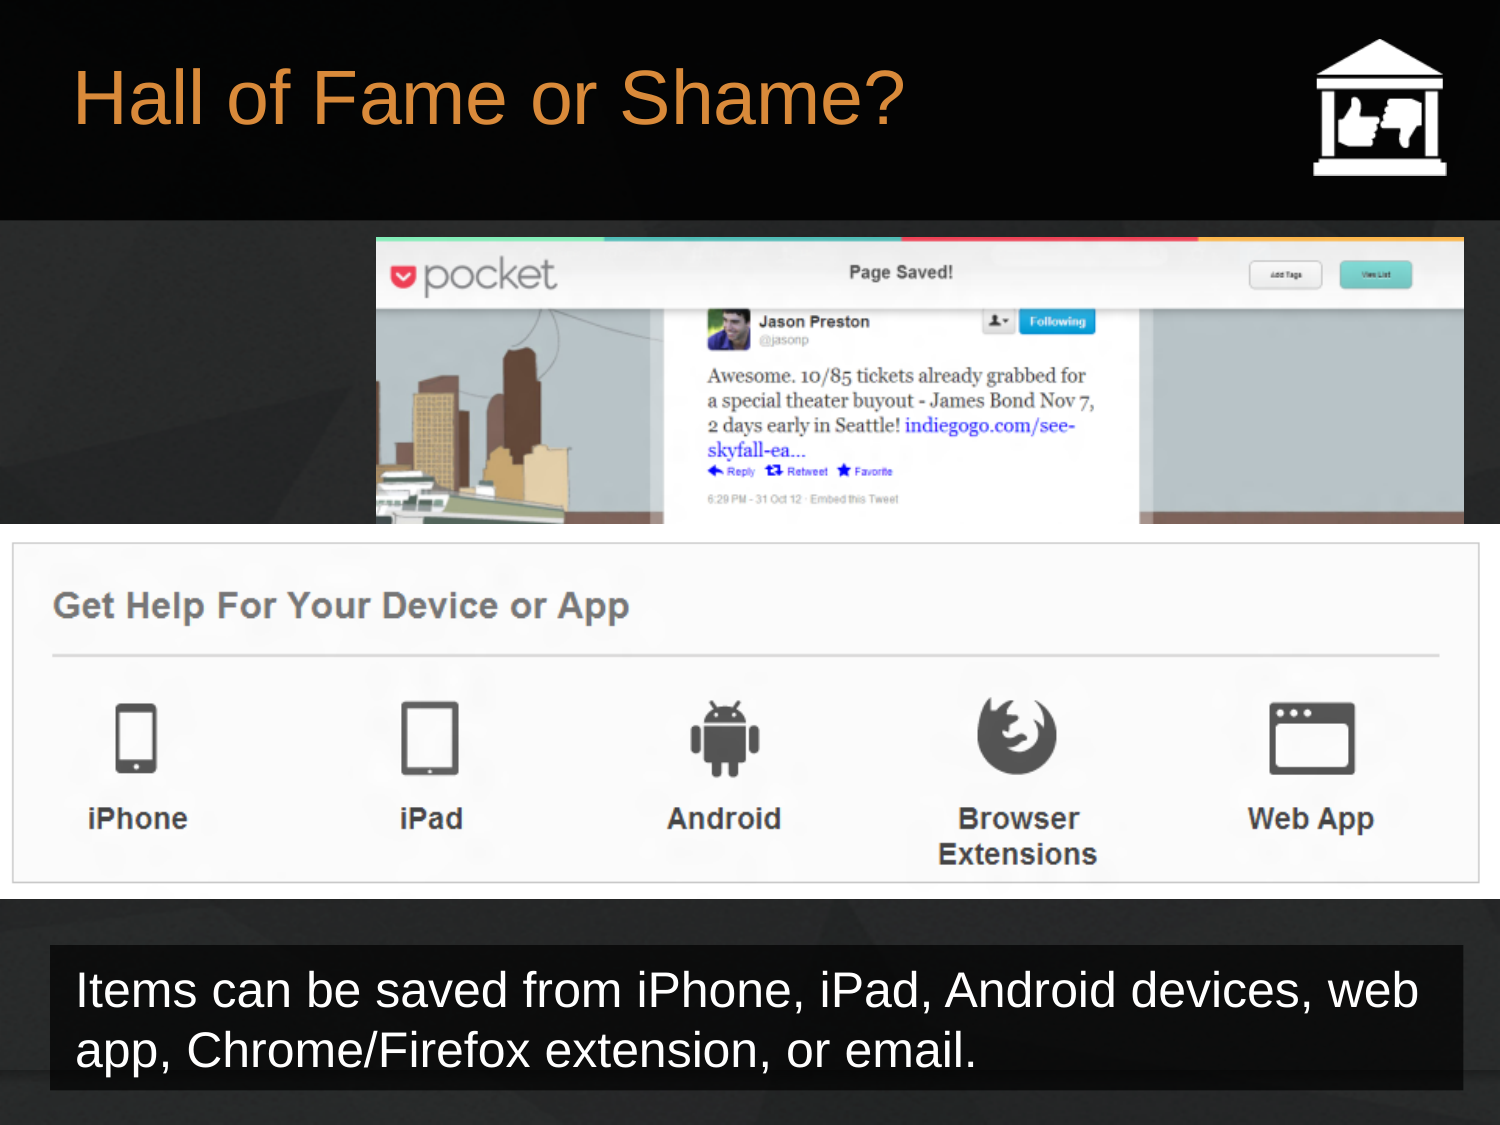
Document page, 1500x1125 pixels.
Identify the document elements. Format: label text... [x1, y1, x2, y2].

text_box Items can be saved from iPhone, iPad, Android devices, web app, Chrome/Firefox extension, or email. [60, 950, 1473, 1086]
text_box [50, 945, 1464, 1091]
text_box [0, 0, 1500, 221]
picture [0, 221, 1500, 1125]
picture [1312, 39, 1447, 177]
title Hall of Fame or Shame? [57, 0, 1480, 188]
